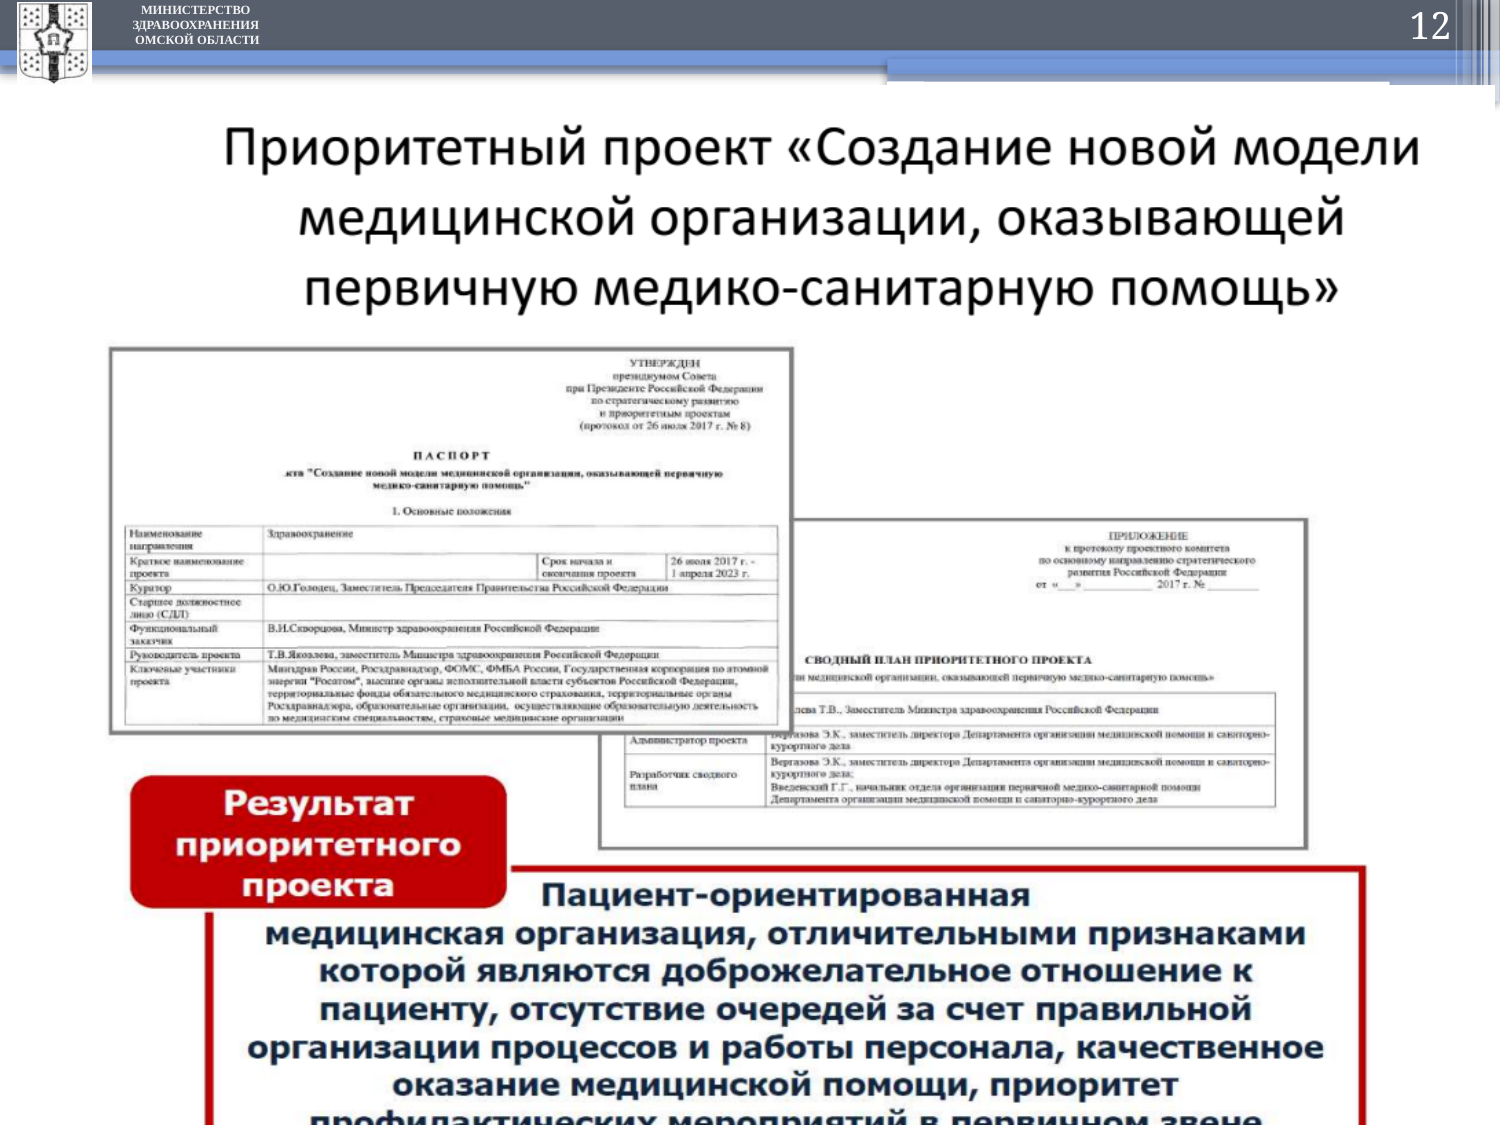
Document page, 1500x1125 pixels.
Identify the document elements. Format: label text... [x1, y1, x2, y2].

slide_number 12 [1341, 0, 1466, 61]
picture [0, 2, 1495, 1125]
text_box МИНИСТЕРСТВО ЗДРАВООХРАНЕНИЯ ОМСКОЙ ОБЛАСТИ [90, 0, 337, 55]
